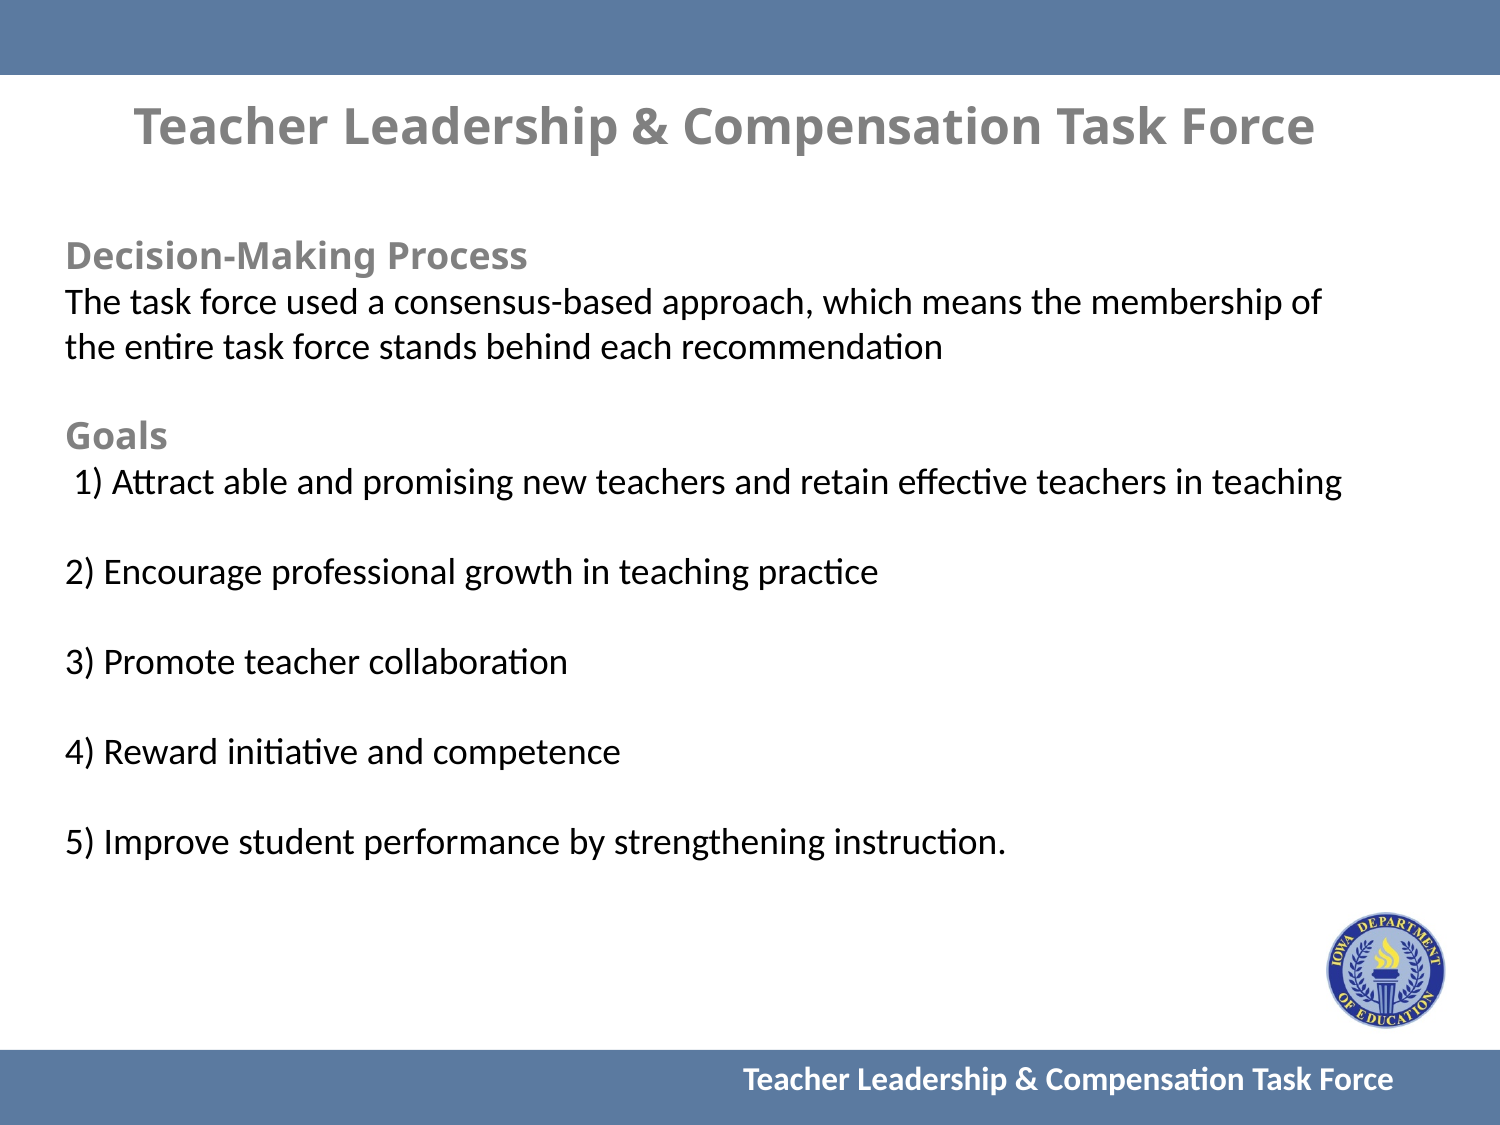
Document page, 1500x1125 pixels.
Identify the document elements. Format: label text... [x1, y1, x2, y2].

picture [1326, 912, 1463, 1038]
text_box Teacher Leadership & Compensation Task Force [112, 87, 1338, 163]
text_box Teacher Leadership & Compensation Task Force [728, 1049, 1411, 1105]
text_box [0, 0, 1500, 75]
text_box Decision-Making Process The task force used a consensus-based approach, which means the membership of the entire task force stands behind each recommendation Goals 1) Attract able and promising new teachers and retain effective teachers in teaching 2) Encourage professional growth in teaching practice 3) Promote teacher collaboration 4) Reward initiative and competence 5) Improve student performance by strengthening instruction. [49, 224, 1388, 915]
text_box [0, 1049, 1500, 1125]
